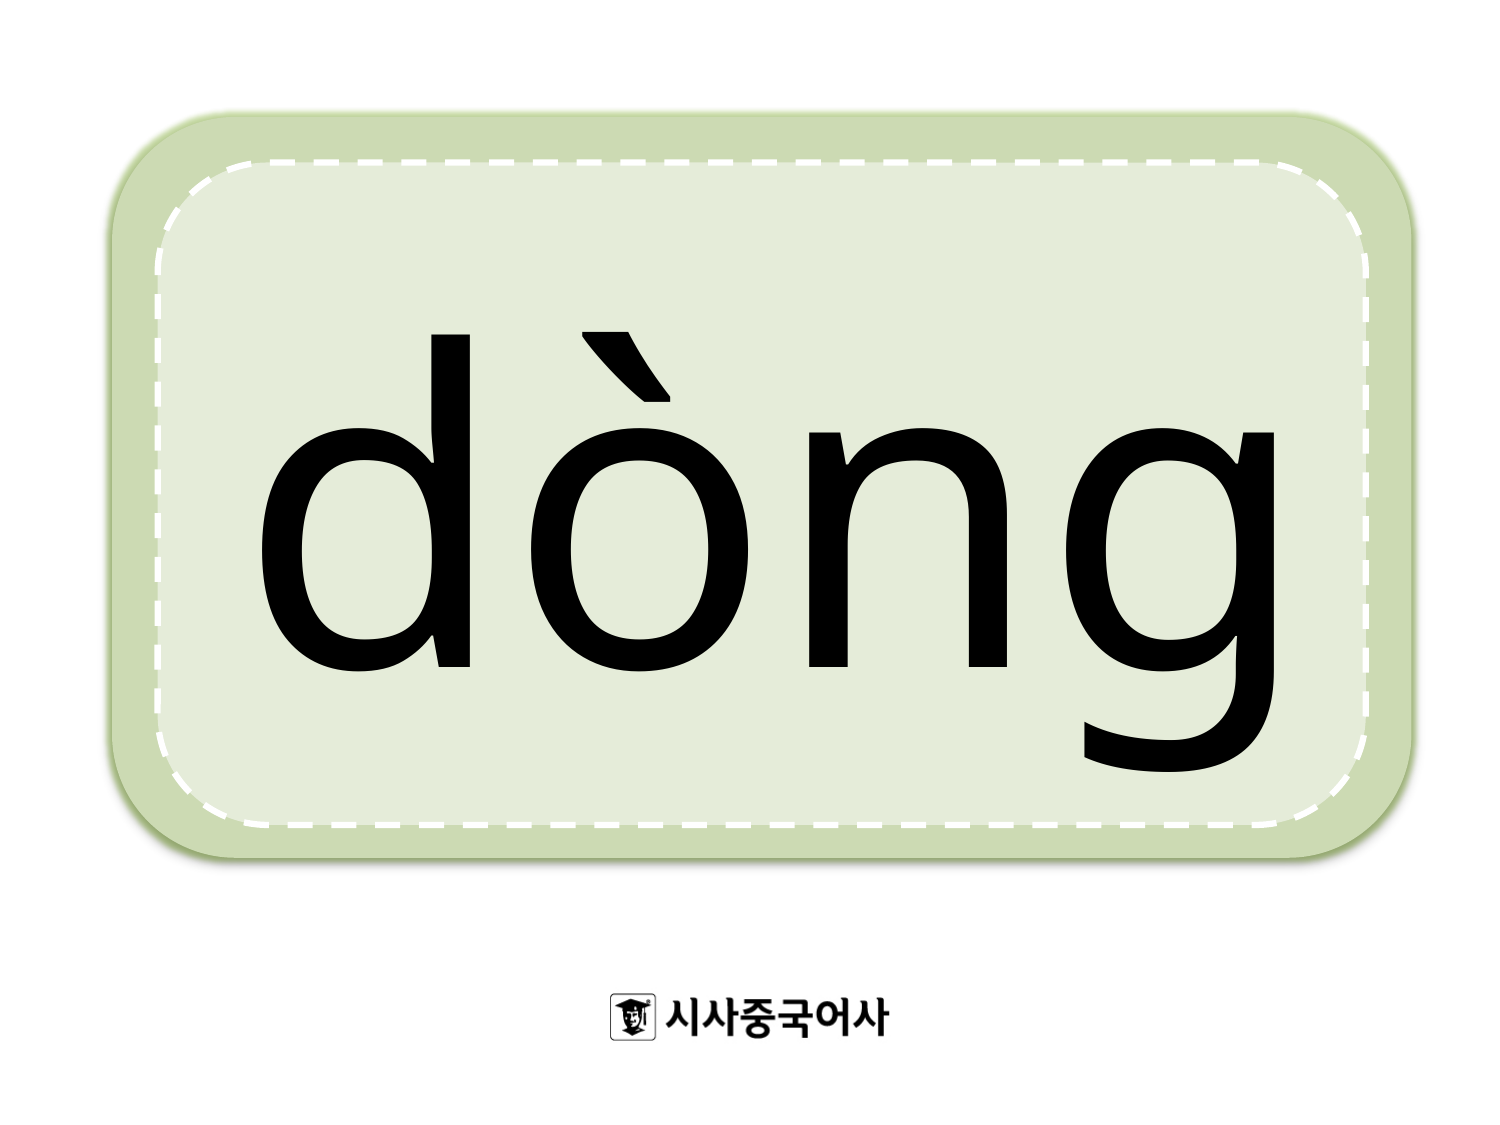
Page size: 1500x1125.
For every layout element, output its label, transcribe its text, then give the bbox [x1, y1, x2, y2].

text_box dòng [171, 160, 1380, 824]
picture [602, 987, 898, 1047]
